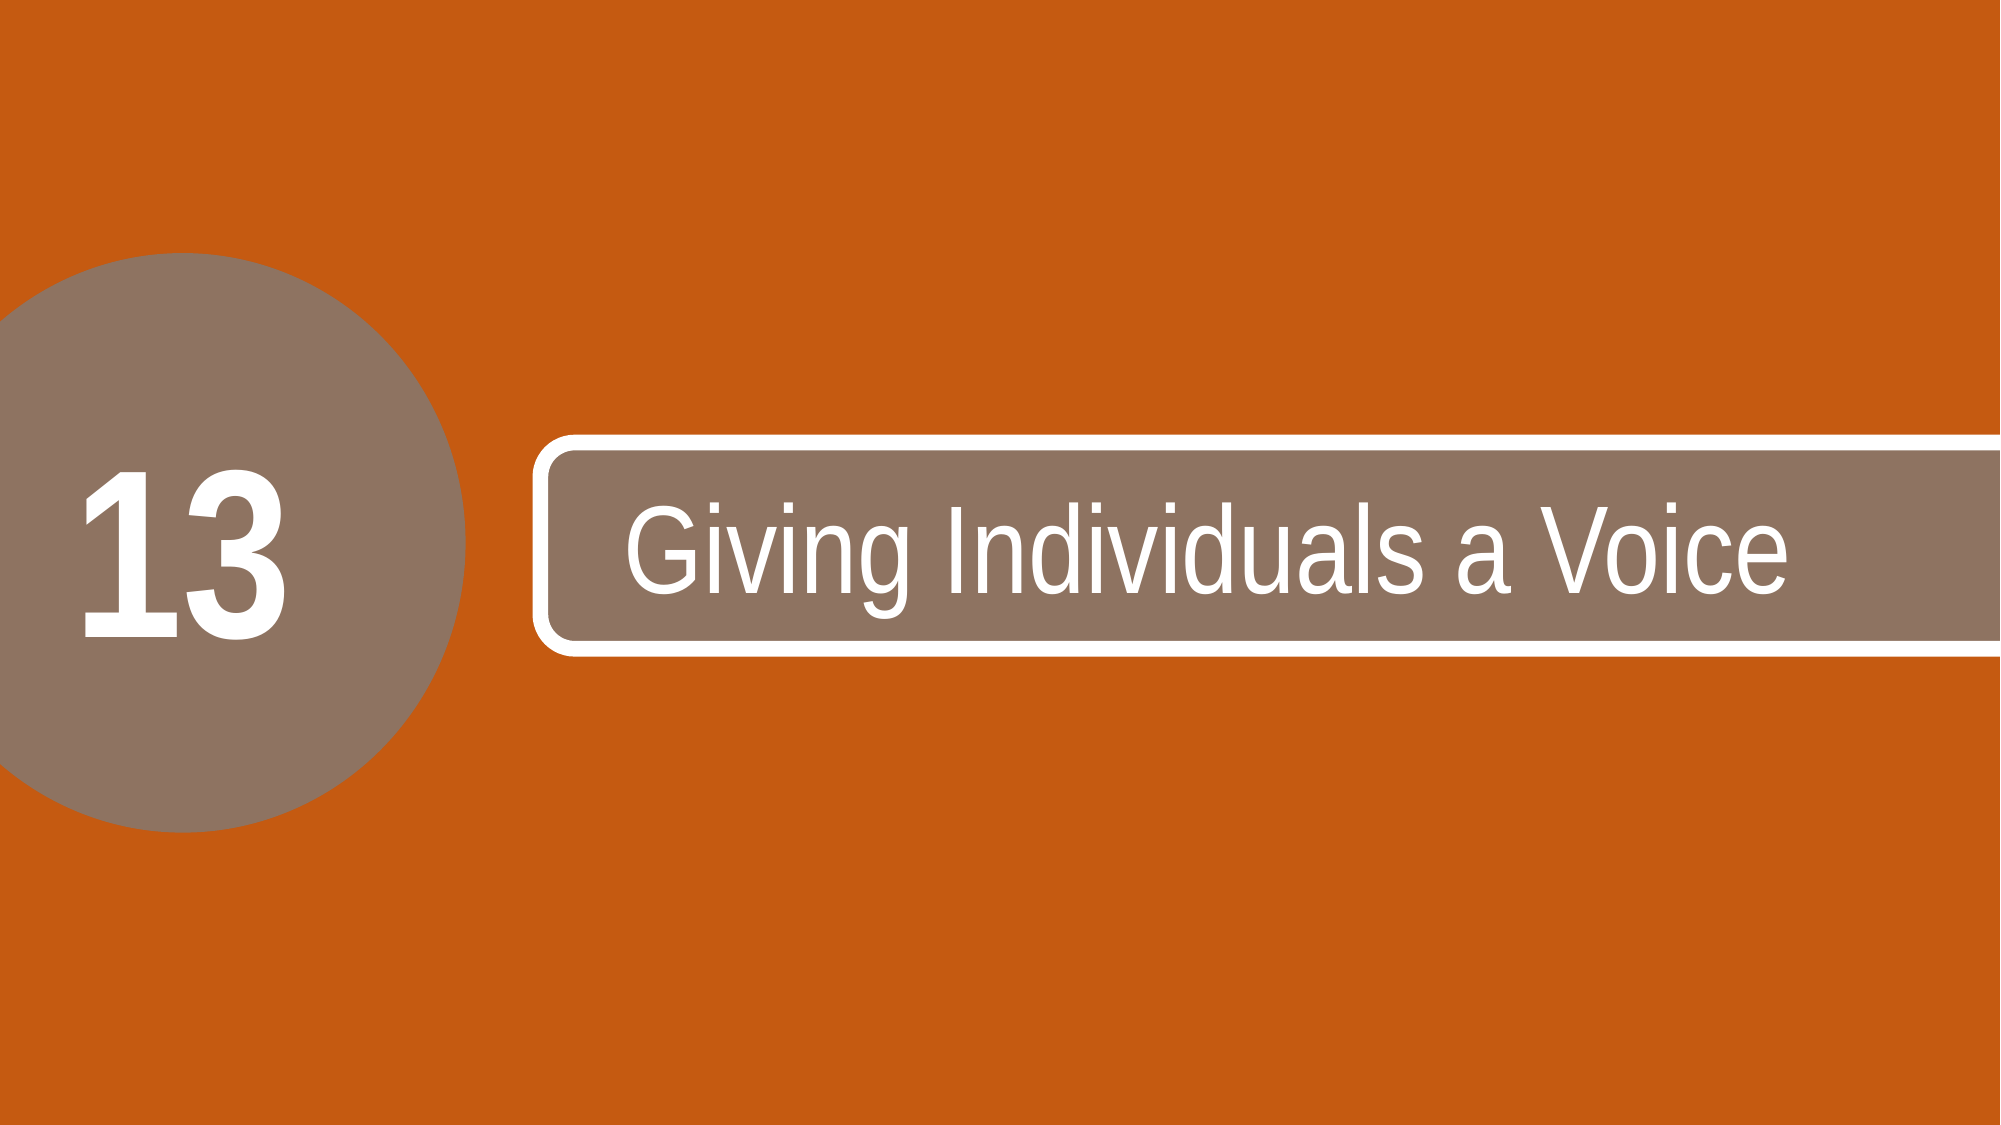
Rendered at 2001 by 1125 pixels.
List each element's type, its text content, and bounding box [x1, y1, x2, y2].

text_box Giving Individuals a Voice [609, 460, 1916, 626]
text_box [539, 441, 2000, 650]
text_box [0, 253, 466, 833]
